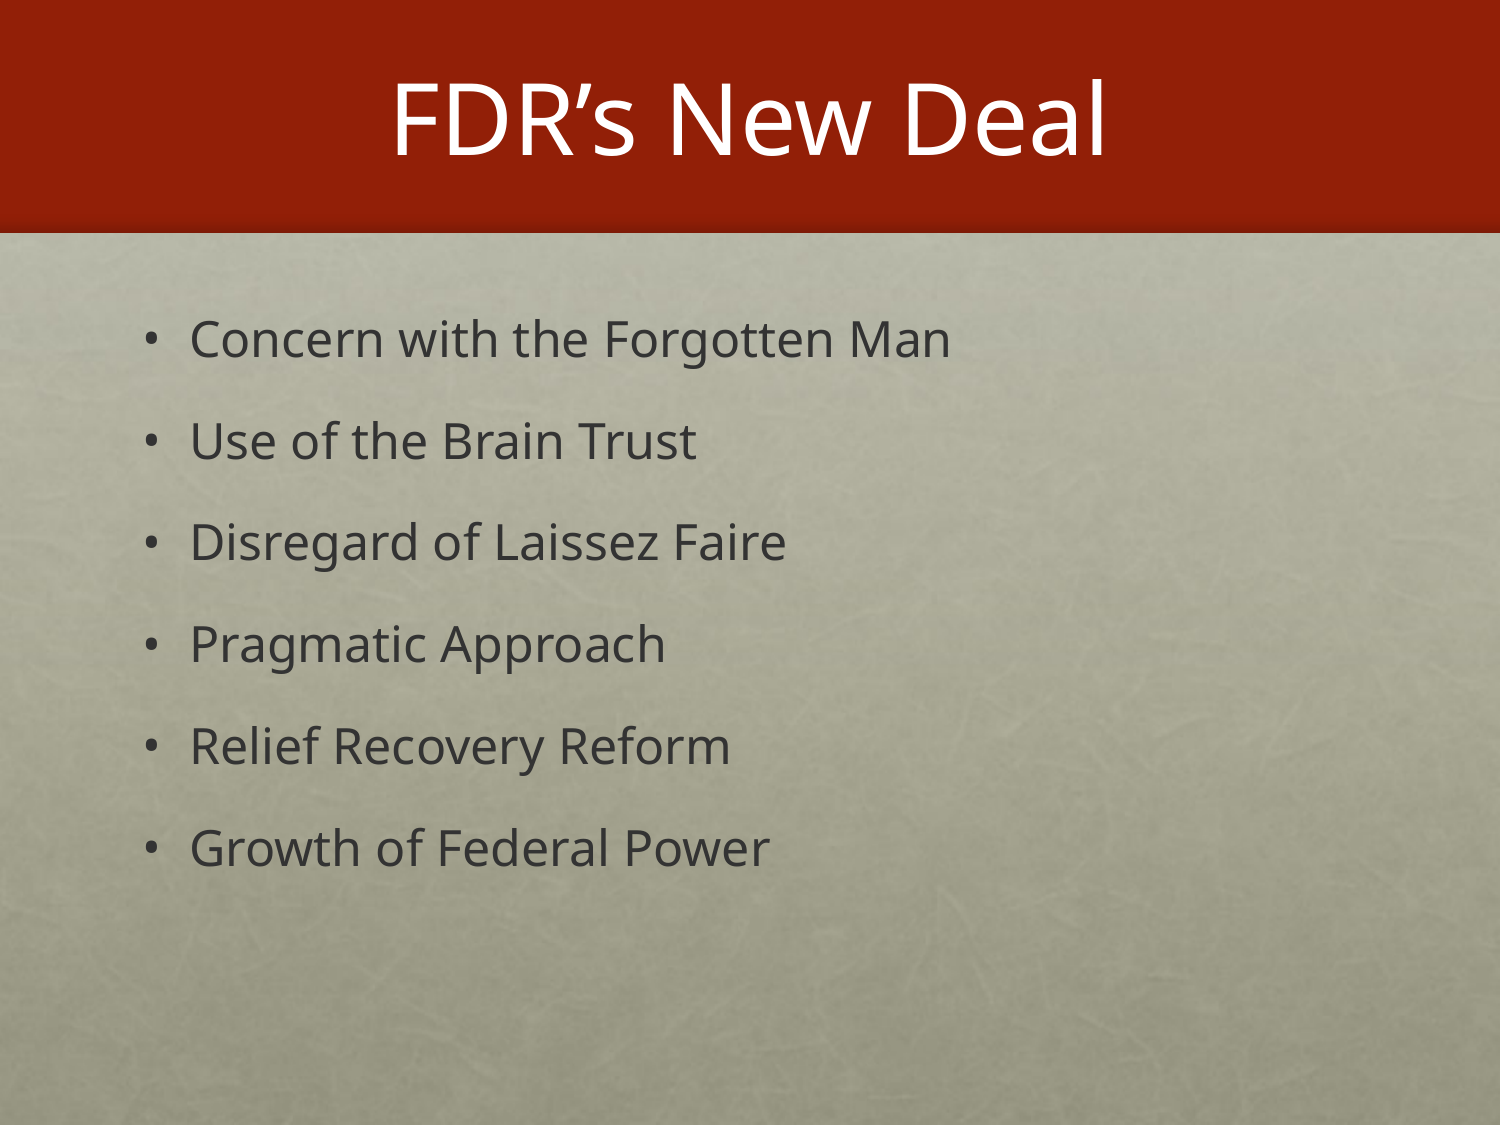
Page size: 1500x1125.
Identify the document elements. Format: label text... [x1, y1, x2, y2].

title FDR’s New Deal [127, 10, 1372, 221]
list Concern with the Forgotten Man Use of the Brain Trust Disregard of Laissez Faire Pragmatic Approach Relief Recovery Reform Growth of Federal Power [127, 299, 1372, 1005]
picture [0, 214, 1500, 1125]
